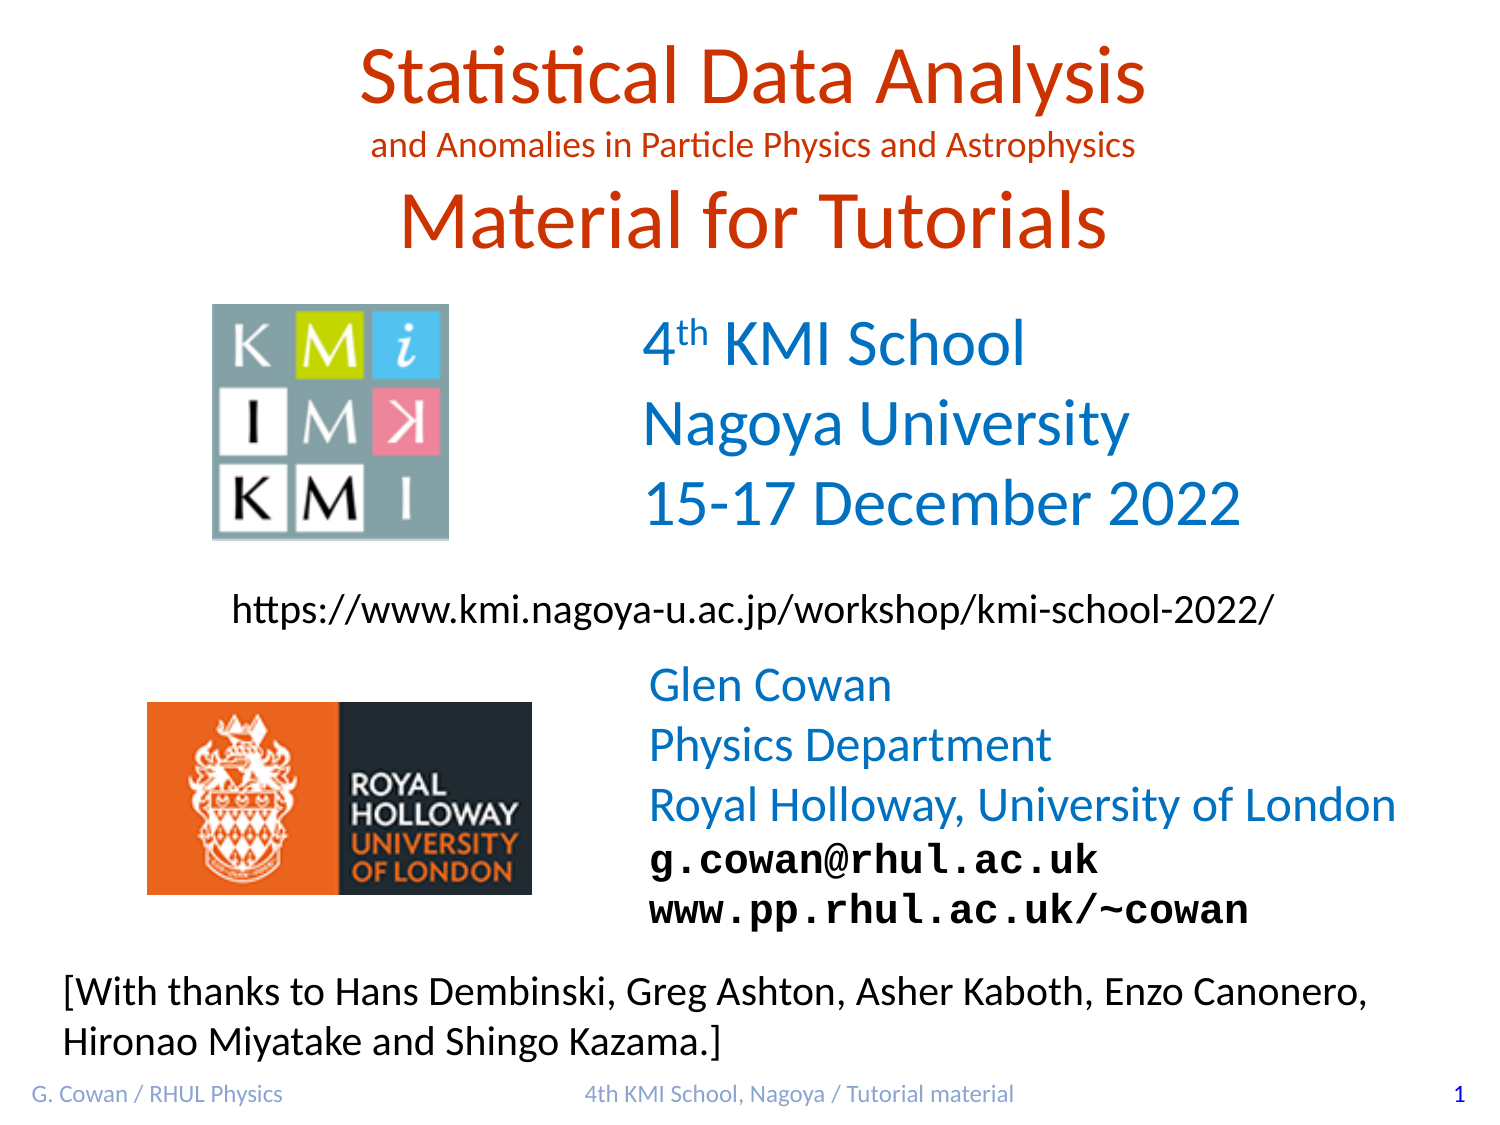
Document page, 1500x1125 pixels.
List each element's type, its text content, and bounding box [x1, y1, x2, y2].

footer 4th KMI School, Nagoya / Tutorial material [338, 1072, 1262, 1123]
picture [211, 303, 449, 541]
picture [147, 702, 532, 895]
text_box https://www.kmi.nagoya-u.ac.jp/workshop/kmi-school-2022/ [216, 573, 1291, 639]
slide_number G. Cowan / RHUL Physics [16, 1062, 338, 1123]
text_box [With thanks to Hans Dembinski, Greg Ashton, Asher Kaboth, Enzo Canonero, Hironao Miyatake and Shingo Kazama.] [47, 956, 1460, 1072]
text_box Glen Cowan Physics Department Royal Holloway, University of London g.cowan@rhul.ac.uk www.pp.rhul.ac.uk/~cowan [633, 644, 1413, 940]
slide_number 1 [1262, 1062, 1481, 1123]
text_box 4th KMI School Nagoya University 15-17 December 2022 [627, 291, 1259, 547]
